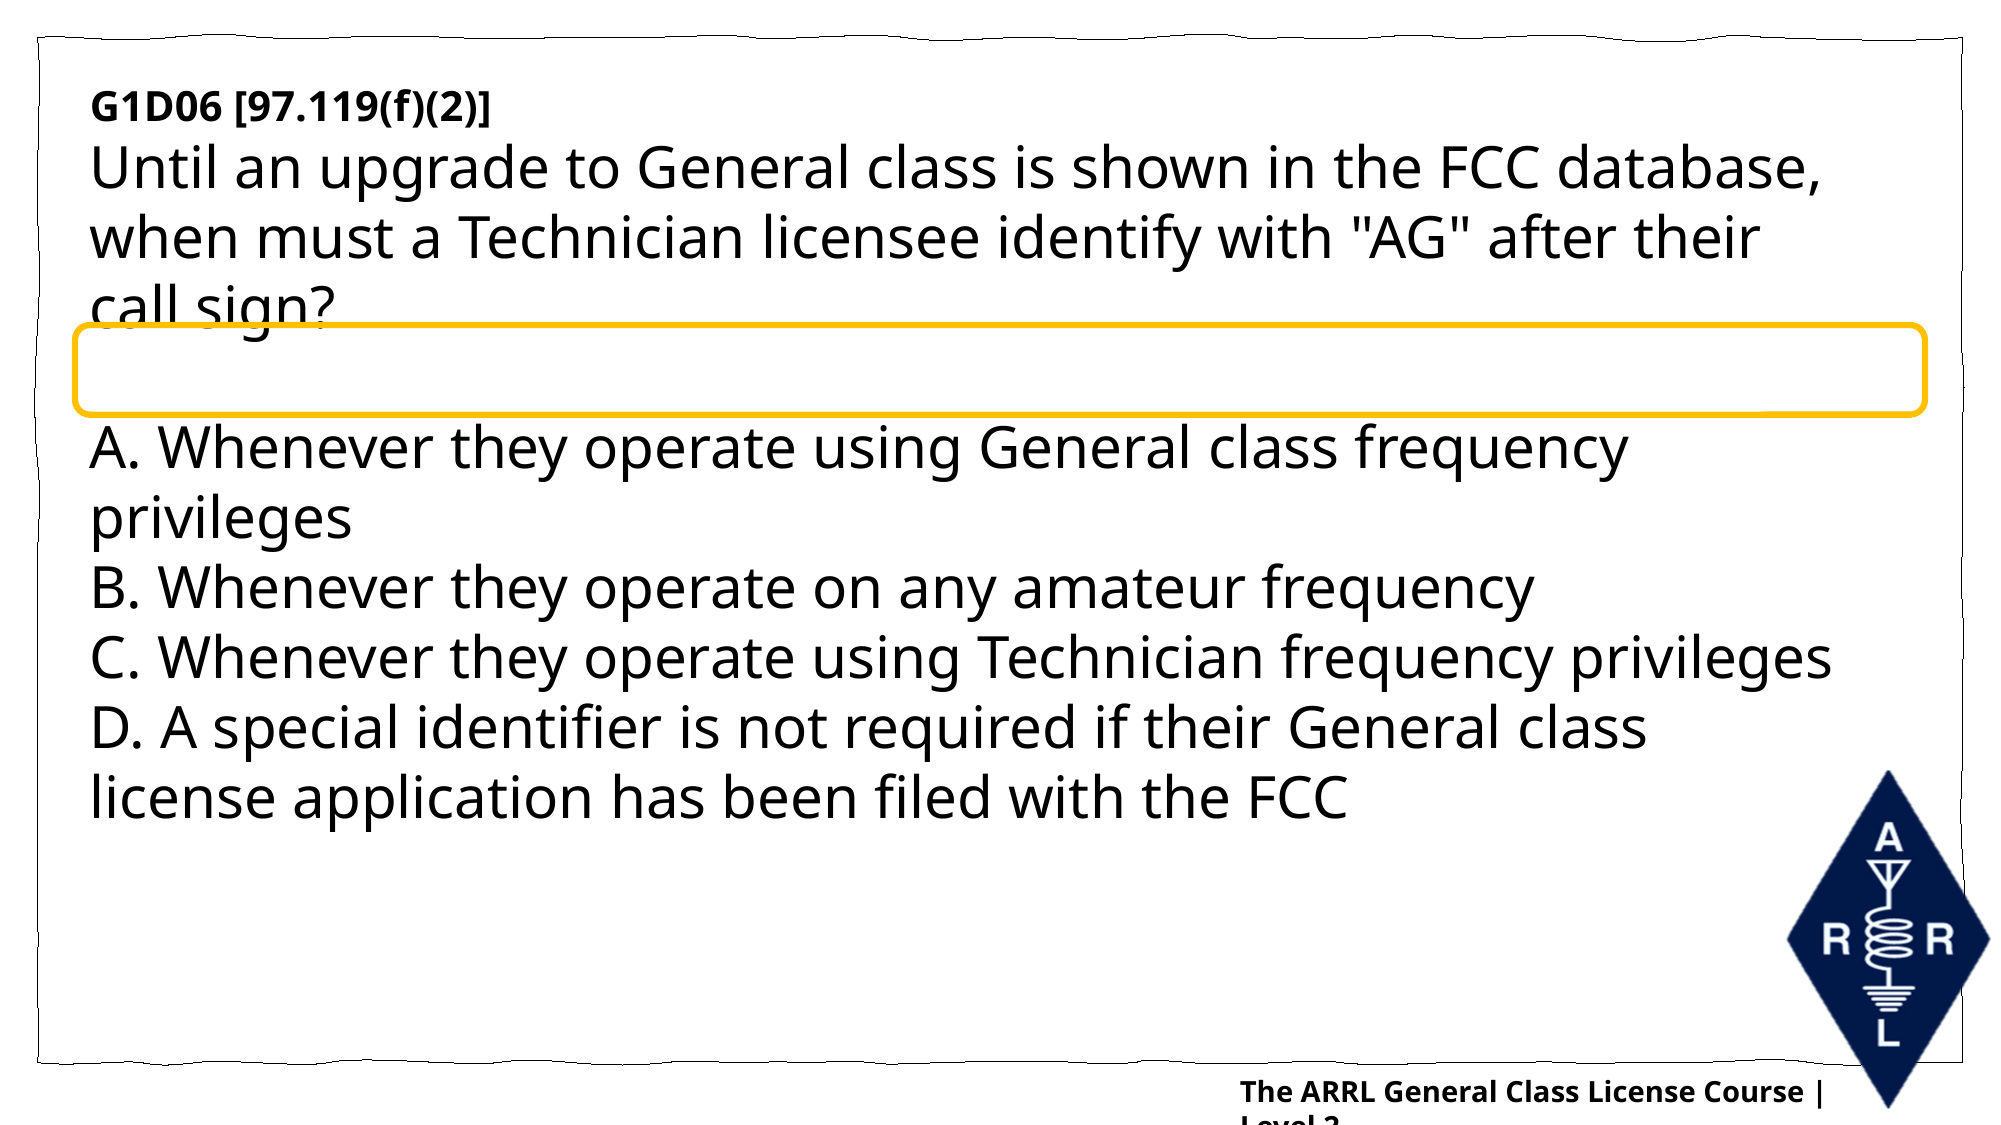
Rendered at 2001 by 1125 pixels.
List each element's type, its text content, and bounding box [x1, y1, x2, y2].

text_box G1D06 [97.119(f)(2)] Until an upgrade to General class is shown in the FCC database, when must a Technician licensee identify with "AG" after their call sign? A. Whenever they operate using General class frequency privileges B. Whenever they operate on any amateur frequency C. Whenever they operate using Technician frequency privileges D. A special identifier is not required if their General class license application has been filed with the FCC [75, 408, 1850, 838]
text_box [73, 323, 1927, 416]
text_box G1D06 [97.119(f)(2)] Until an upgrade to General class is shown in the FCC database, when must a Technician licensee identify with "AG" after their call sign? A. Whenever they operate using General class frequency privileges B. Whenever they operate on any amateur frequency C. Whenever they operate using Technician frequency privileges D. A special identifier is not required if their General class license application has been filed with the FCC [75, 72, 1850, 332]
picture [1773, 752, 1999, 1125]
